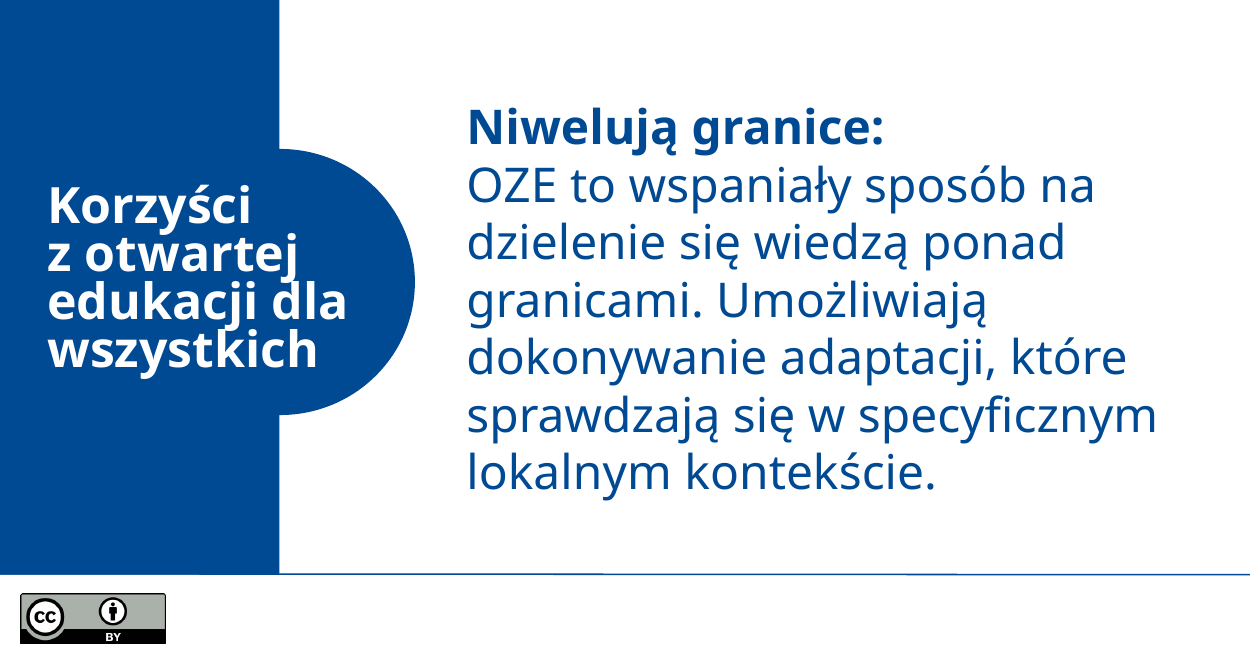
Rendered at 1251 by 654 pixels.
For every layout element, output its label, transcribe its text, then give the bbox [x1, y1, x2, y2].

text_box [204, 392, 356, 416]
text_box Niwelują granice: OZE to wspaniały sposób na dzielenie się wiedzą ponad granicami. Umożliwiają dokonywanie adaptacji, które sprawdzają się w specyficznym lokalnym kontekście. [451, 81, 1221, 514]
text_box [0, 0, 280, 573]
text_box Korzyści z otwartej edukacji dla wszystkich [32, 169, 415, 392]
text_box [0, 582, 1250, 654]
picture [20, 592, 166, 645]
text_box [209, 148, 352, 169]
